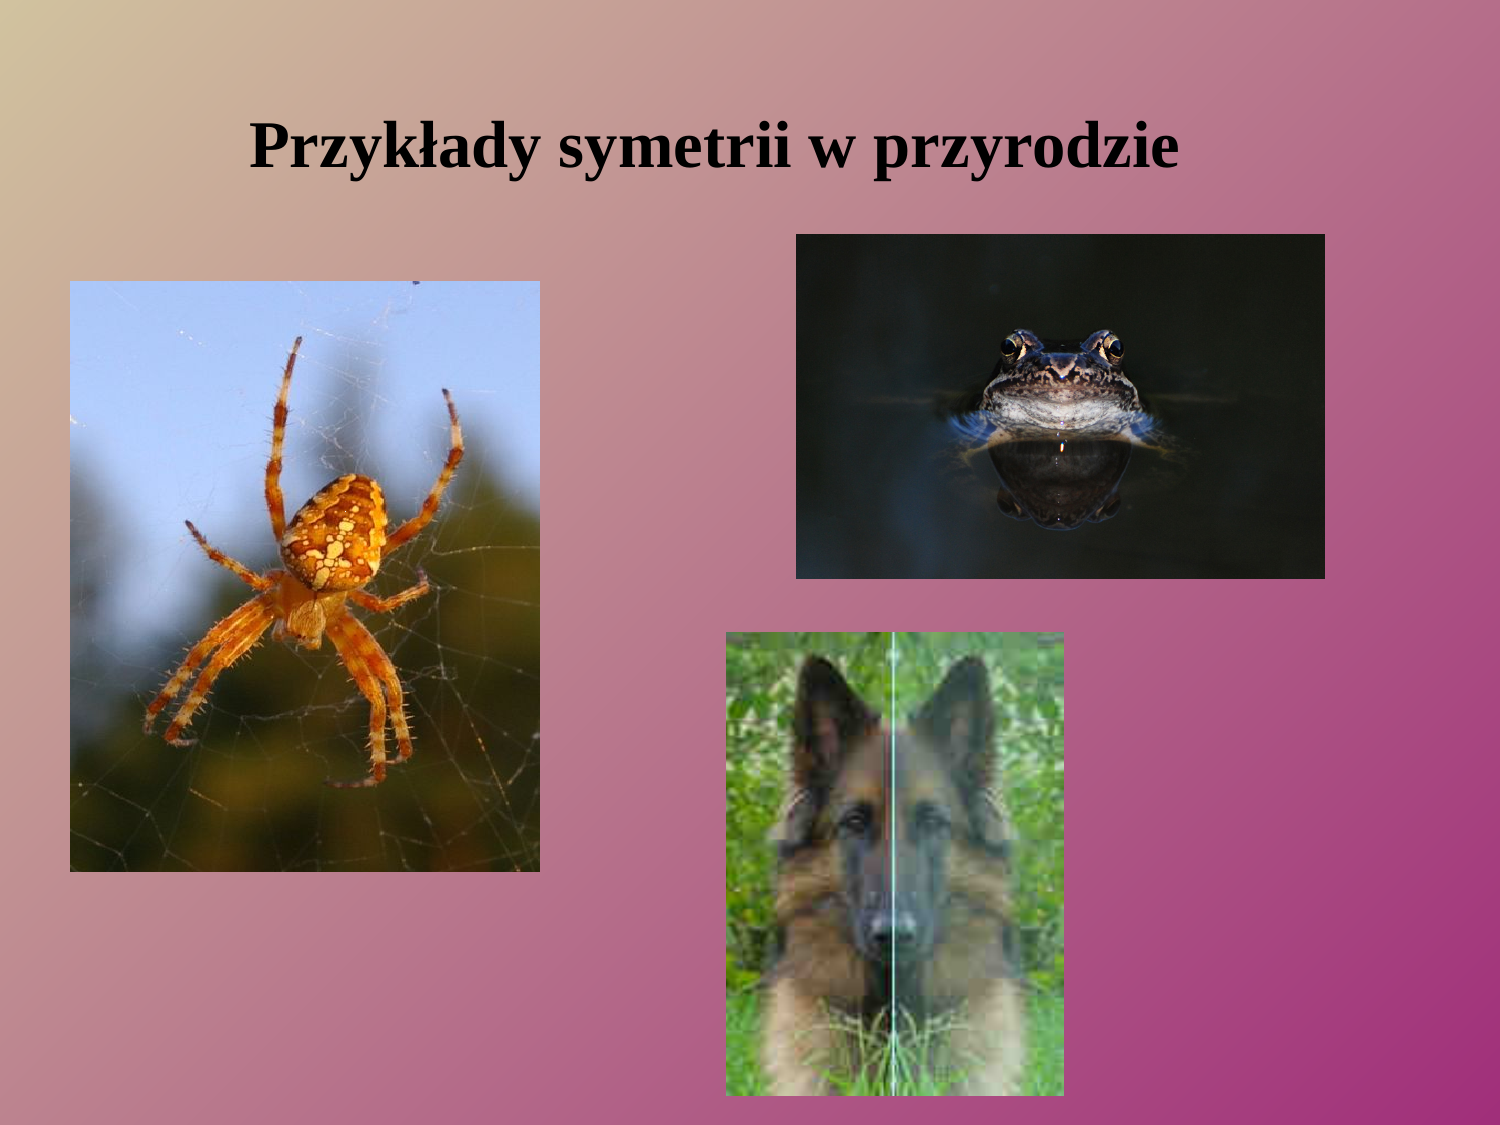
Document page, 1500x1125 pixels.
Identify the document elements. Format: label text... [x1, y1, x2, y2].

picture [726, 632, 1065, 1096]
picture [796, 234, 1325, 579]
text_box Przykłady symetrii w przyrodzie [234, 93, 1348, 189]
picture [70, 280, 540, 872]
